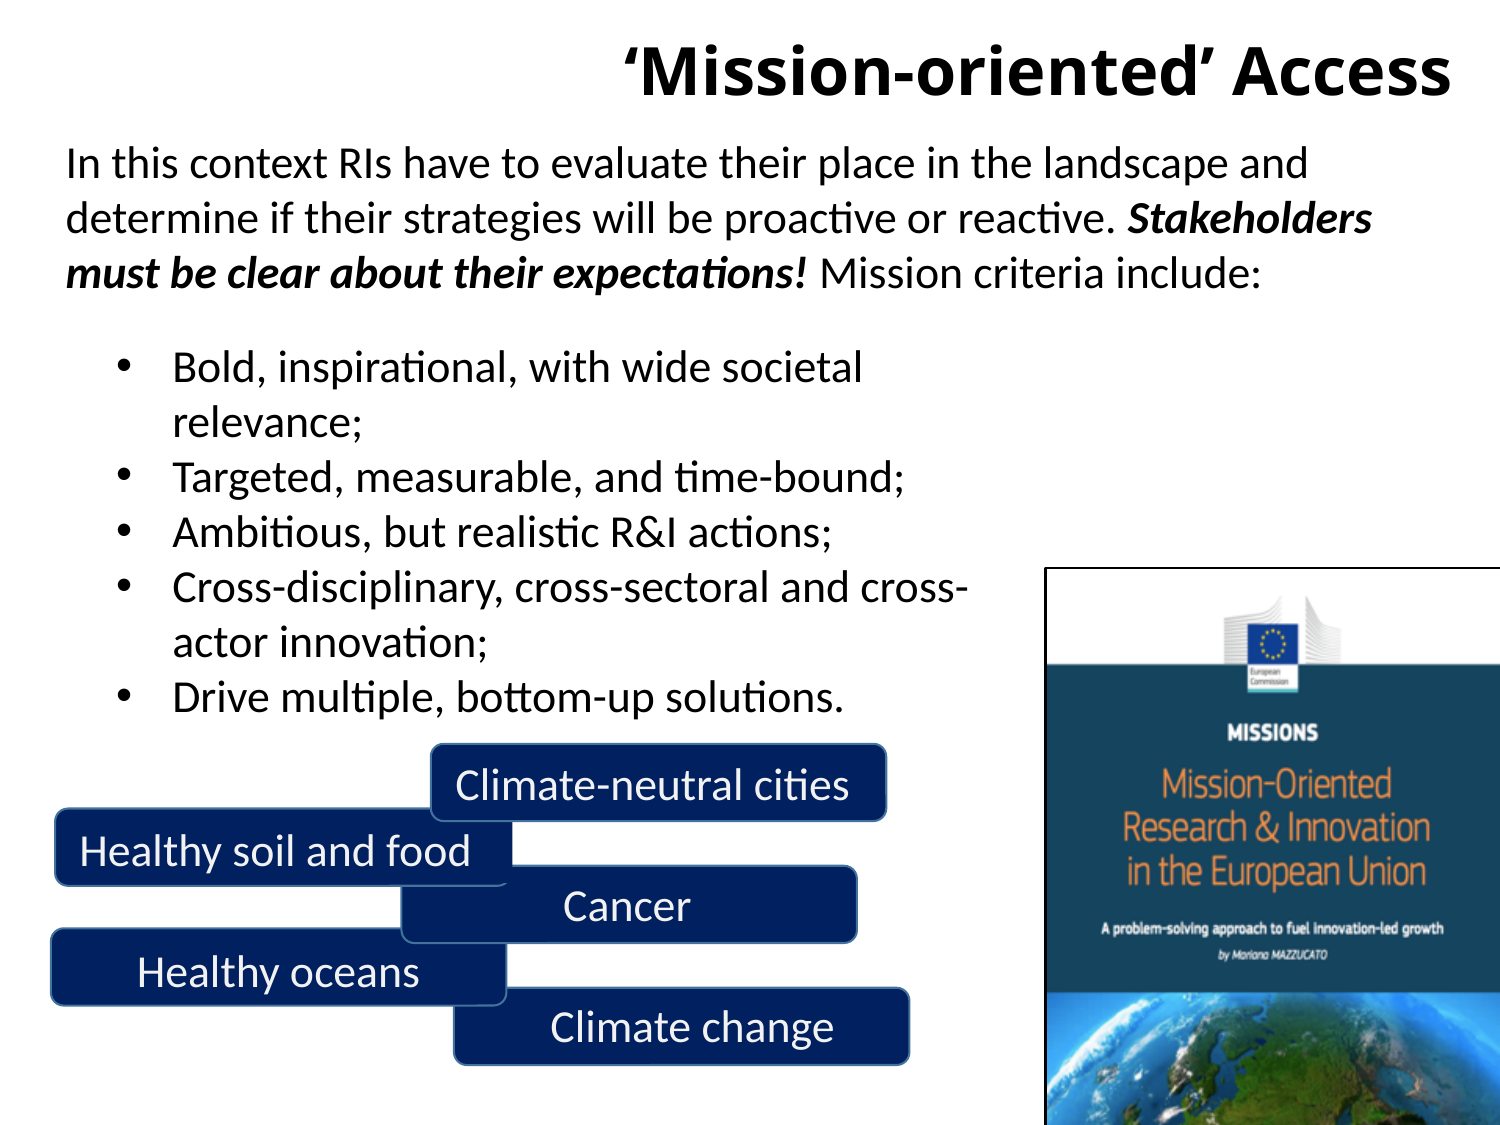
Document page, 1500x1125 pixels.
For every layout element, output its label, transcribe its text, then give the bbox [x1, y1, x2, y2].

text_box Bold, inspirational, with wide societal relevance; Targeted, measurable, and time-bound; Ambitious, but realistic R&I actions; Cross-disciplinary, cross-sectoral and cross-actor innovation; Drive multiple, bottom-up solutions. [101, 329, 1079, 729]
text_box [401, 865, 857, 944]
picture [1046, 569, 1500, 1125]
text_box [55, 808, 513, 886]
text_box In this context RIs have to evaluate their place in the landscape and determine if their strategies will be proactive or reactive. Stakeholders must be clear about their expectations! Mission criteria include: [50, 124, 1479, 305]
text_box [453, 987, 910, 1066]
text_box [430, 743, 887, 822]
text_box ‘Mission-oriented’ Access [327, 28, 1454, 124]
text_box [50, 928, 507, 1006]
